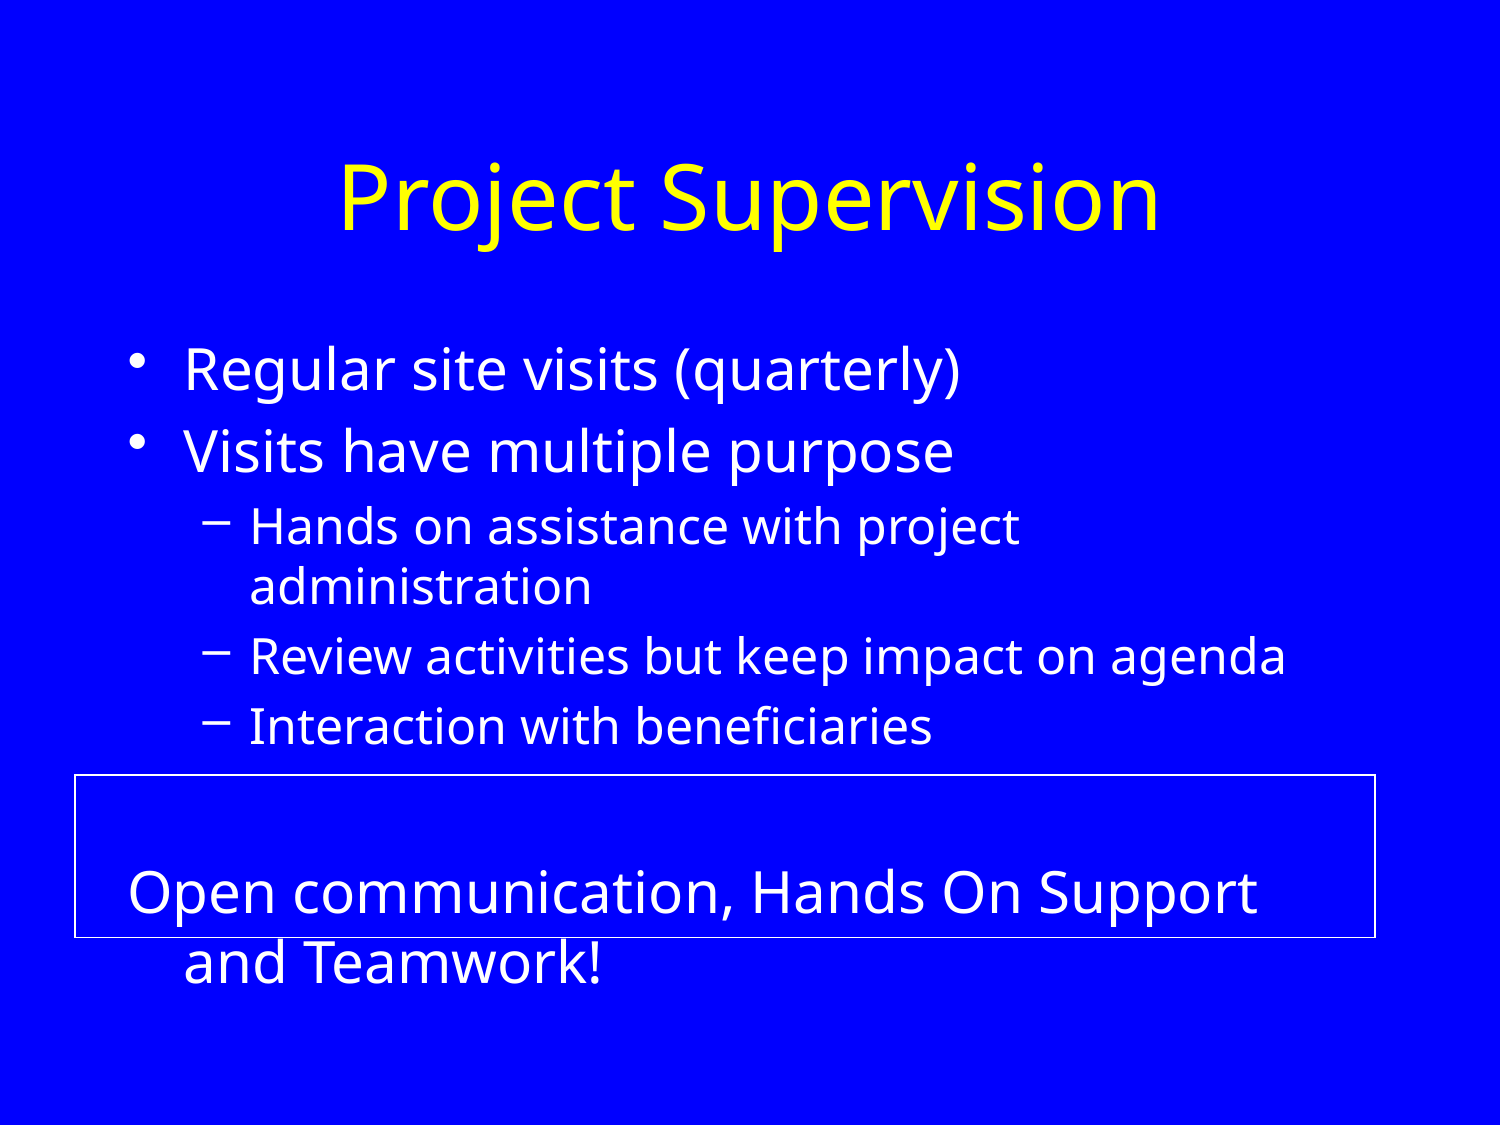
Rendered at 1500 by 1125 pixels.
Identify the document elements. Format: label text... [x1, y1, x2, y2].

title Project Supervision [112, 99, 1388, 288]
text_box [75, 774, 1375, 938]
list Regular site visits (quarterly) Visits have multiple purpose Hands on assistance with project administration Review activities but keep impact on agenda Interaction with beneficiaries Open communication, Hands On Support and Teamwork! [112, 324, 1388, 1001]
